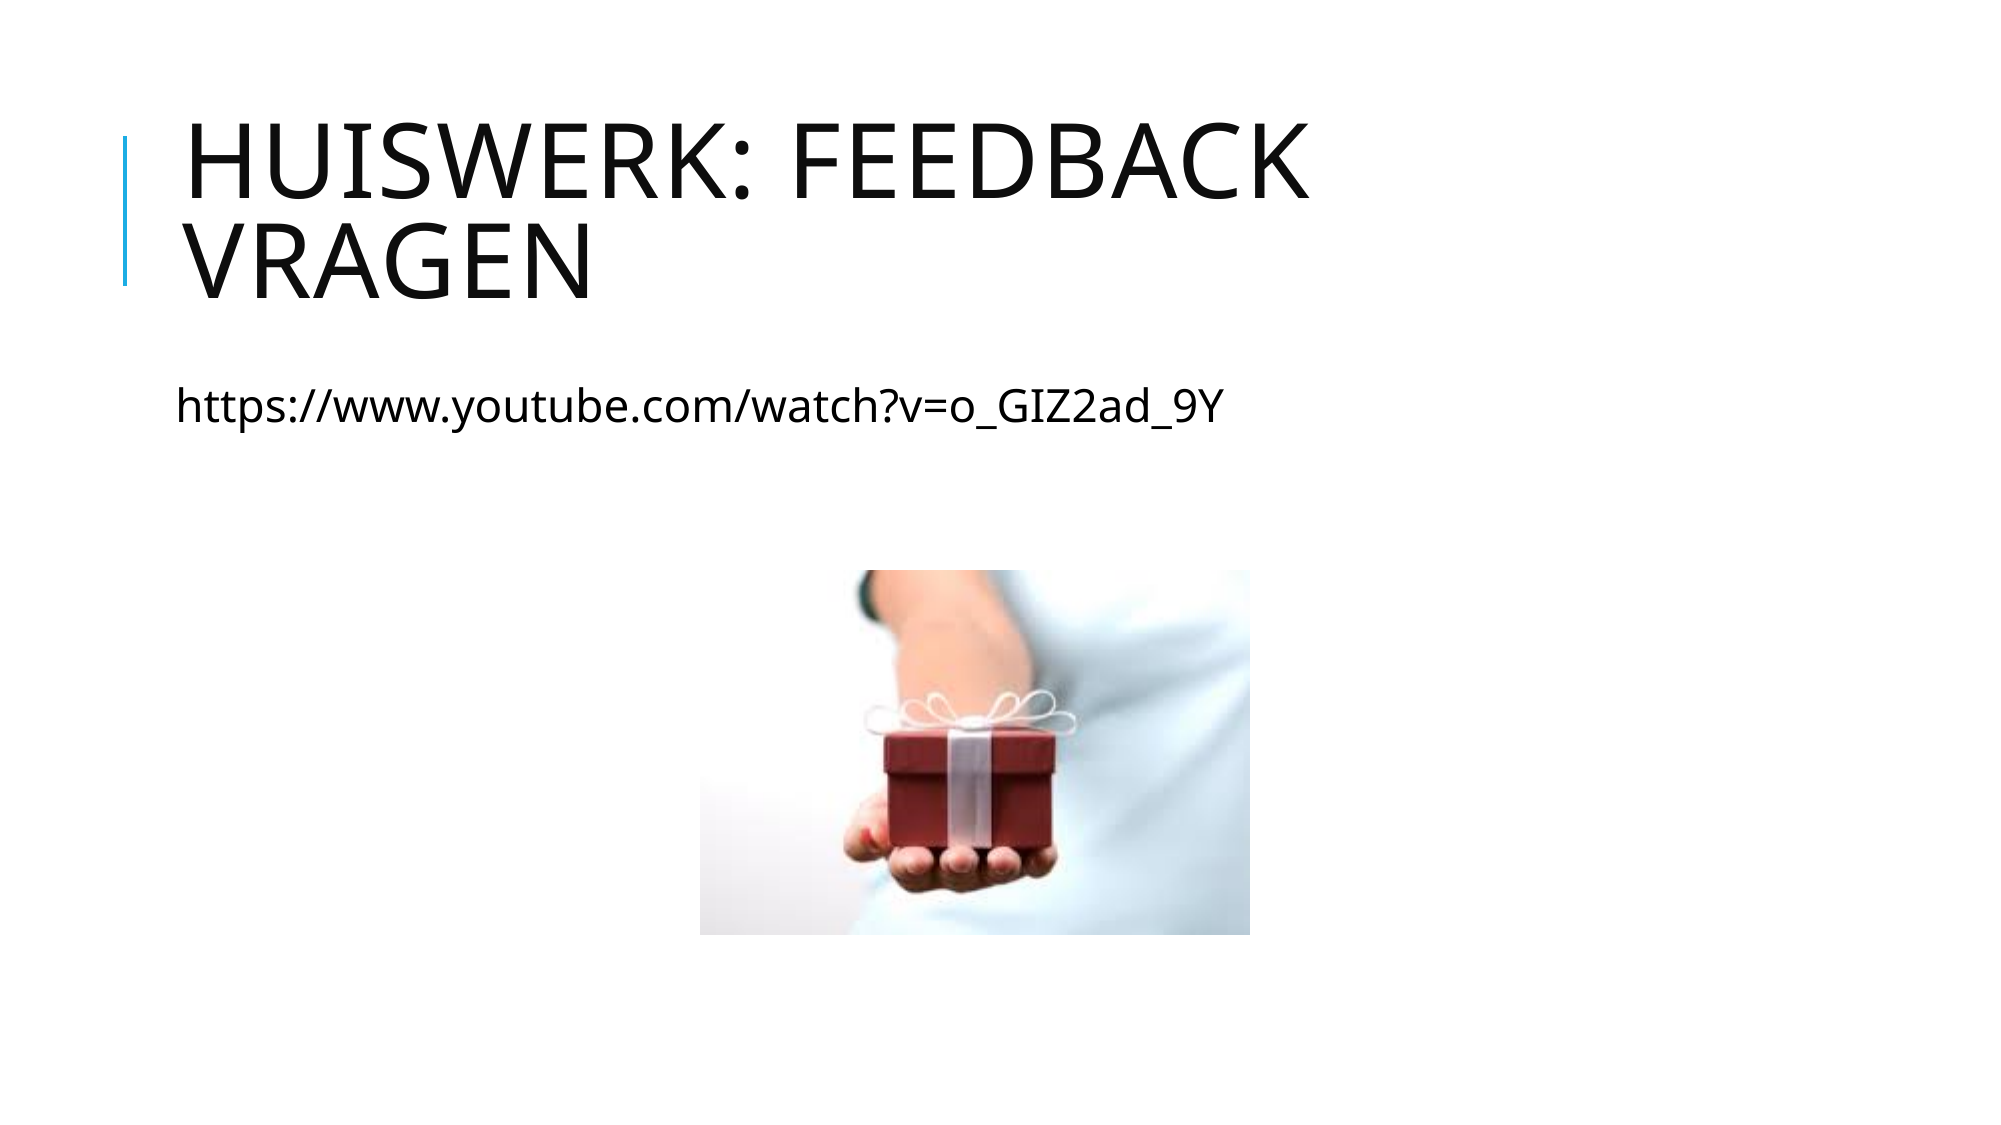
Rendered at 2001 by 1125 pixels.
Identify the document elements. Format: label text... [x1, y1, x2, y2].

title Huiswerk: feedback vragen [168, 96, 1763, 342]
list https://www.youtube.com/watch?v=o_GIZ2ad_9Y [168, 375, 1763, 1035]
picture [700, 569, 1250, 936]
